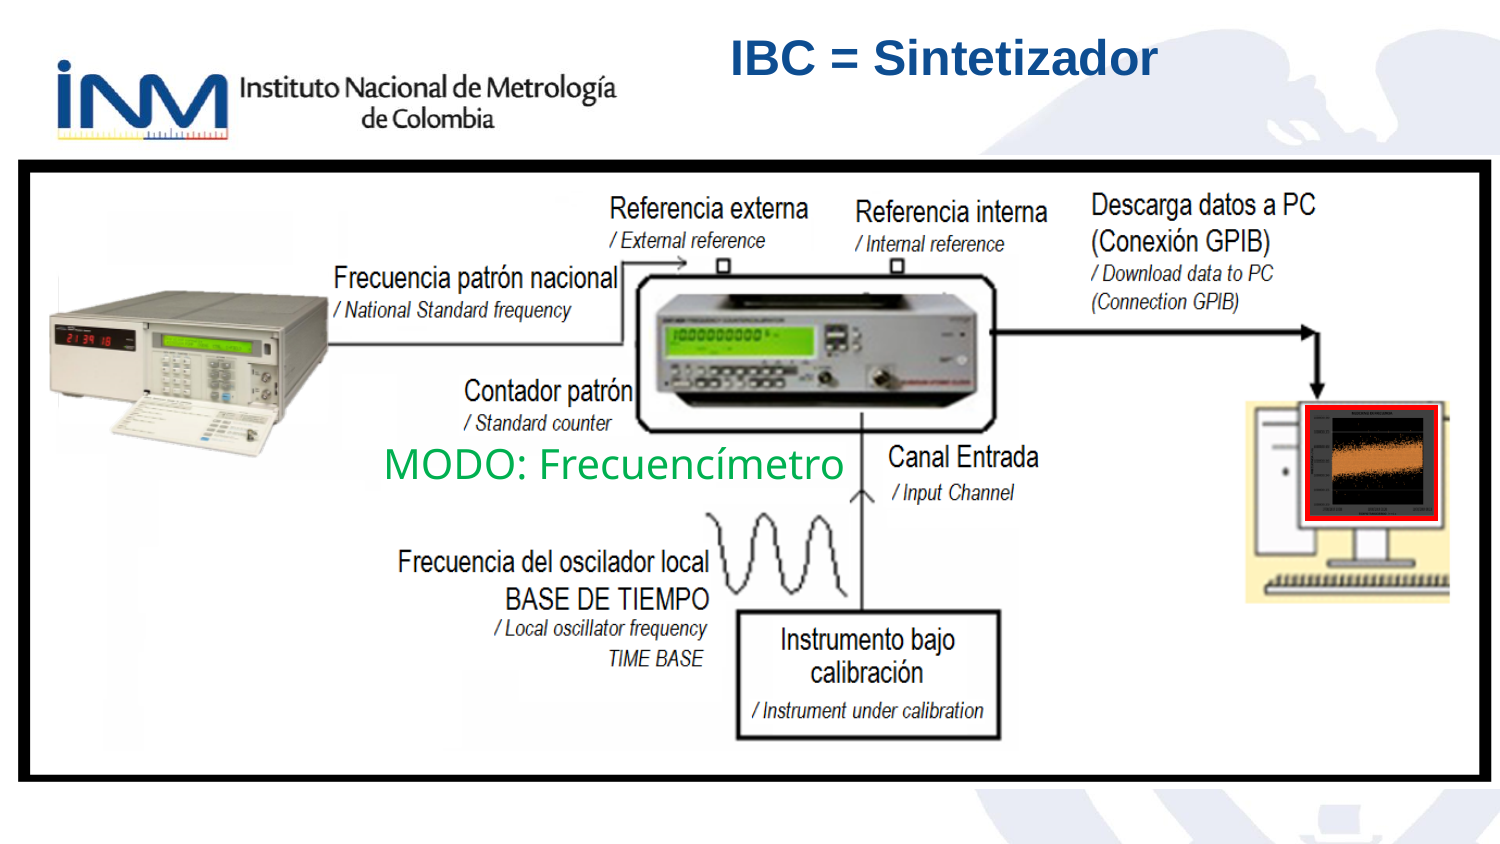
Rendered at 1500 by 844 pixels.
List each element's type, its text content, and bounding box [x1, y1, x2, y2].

picture [0, 0, 1500, 844]
text_box IBC = Sintetizador [715, 1, 1500, 93]
